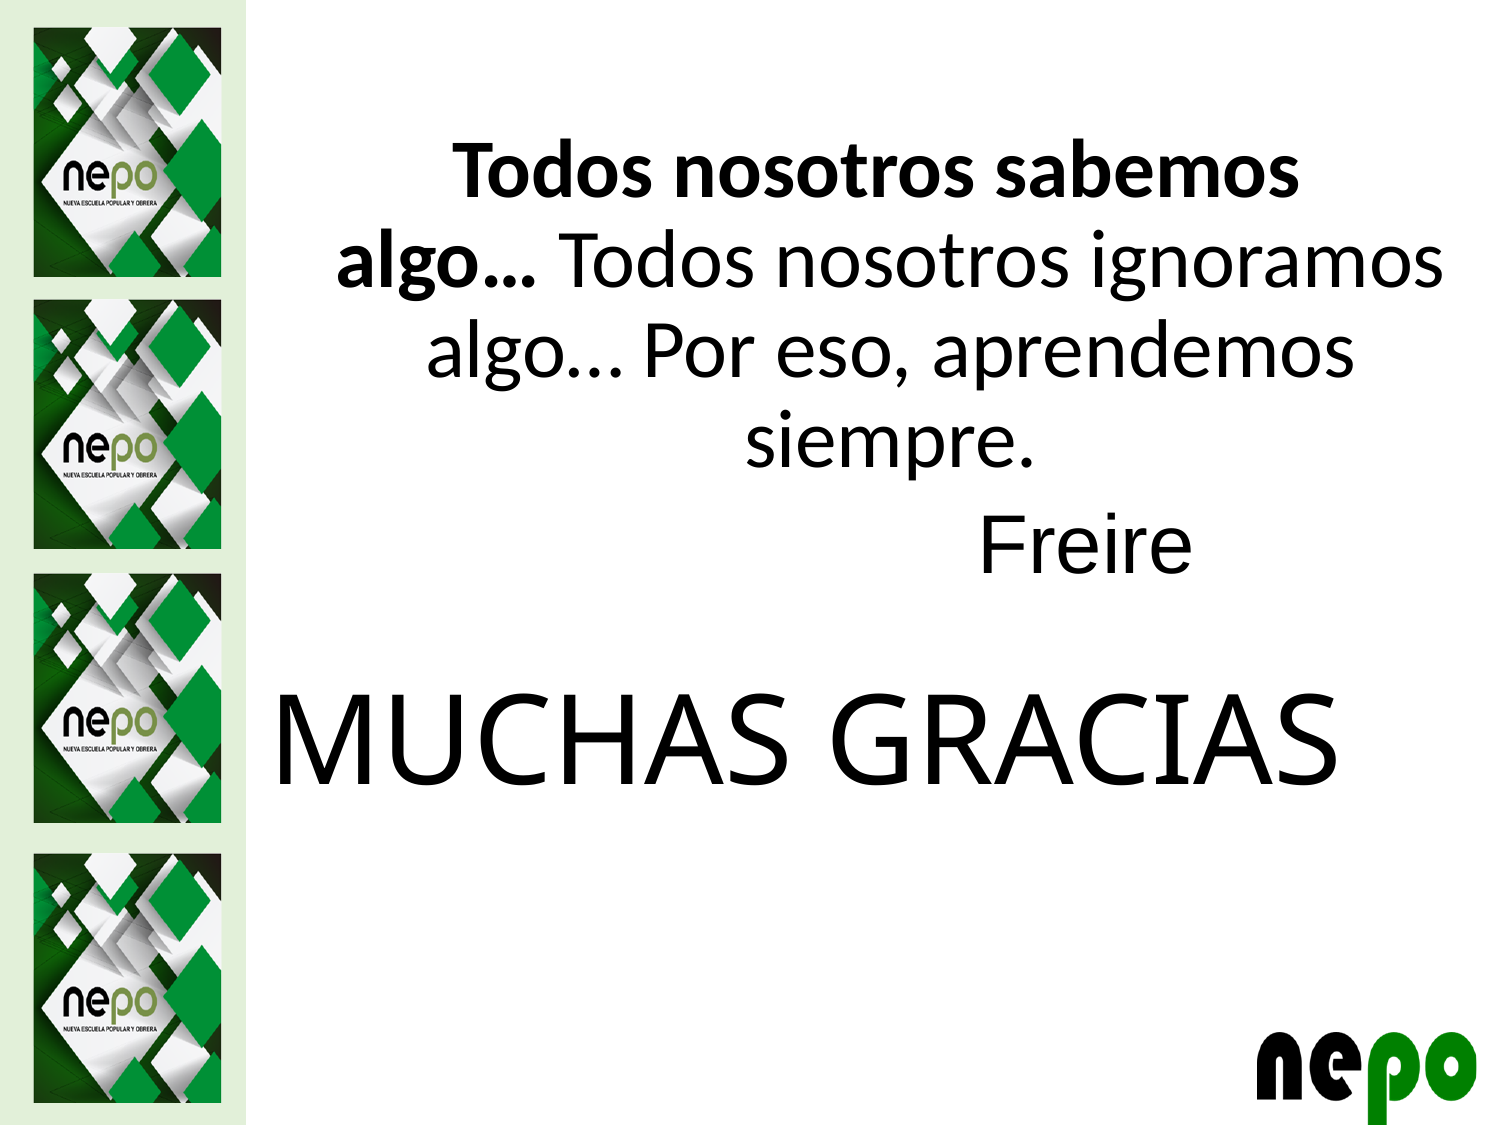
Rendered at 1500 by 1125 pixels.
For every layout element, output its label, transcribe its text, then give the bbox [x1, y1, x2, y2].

list Todos nosotros sabemos algo… Todos nosotros ignoramos algo… Por eso, aprendemos siempre. Freire MUCHAS GRACIAS [253, 42, 1500, 976]
picture [1257, 1032, 1477, 1125]
picture [0, 0, 246, 1125]
